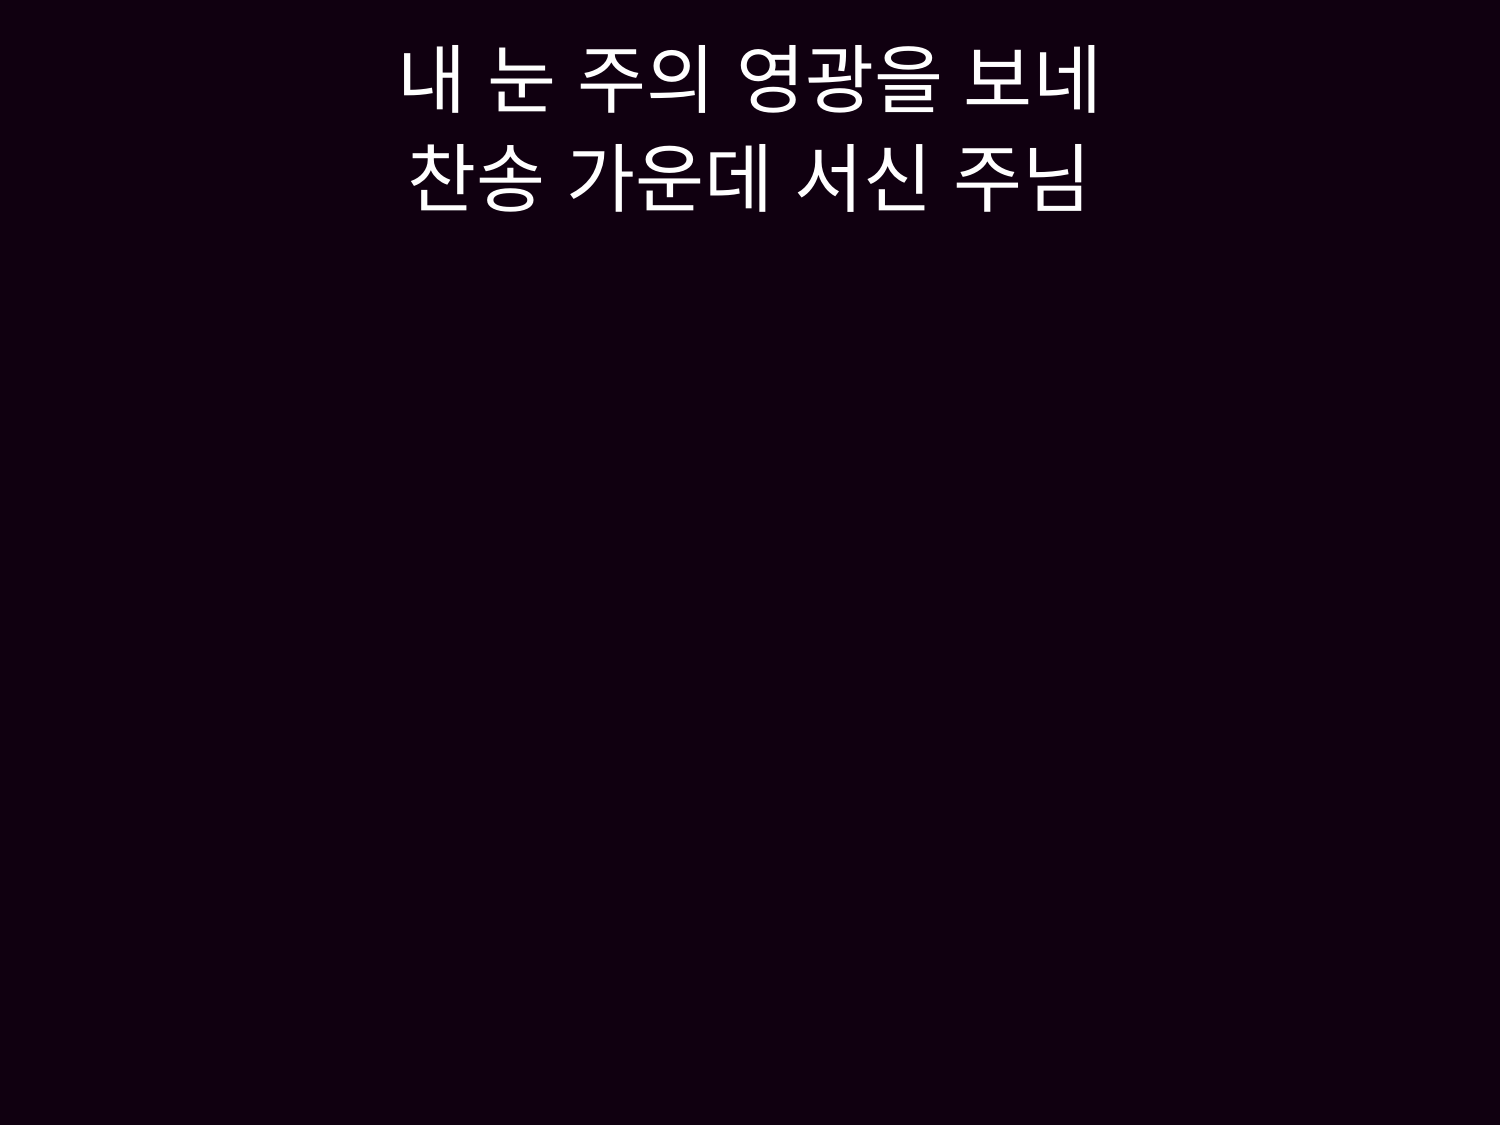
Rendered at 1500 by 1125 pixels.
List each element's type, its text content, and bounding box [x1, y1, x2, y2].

title 내 눈 주의 영광을 보네 찬송 가운데 서신 주님 [0, 12, 1500, 1125]
